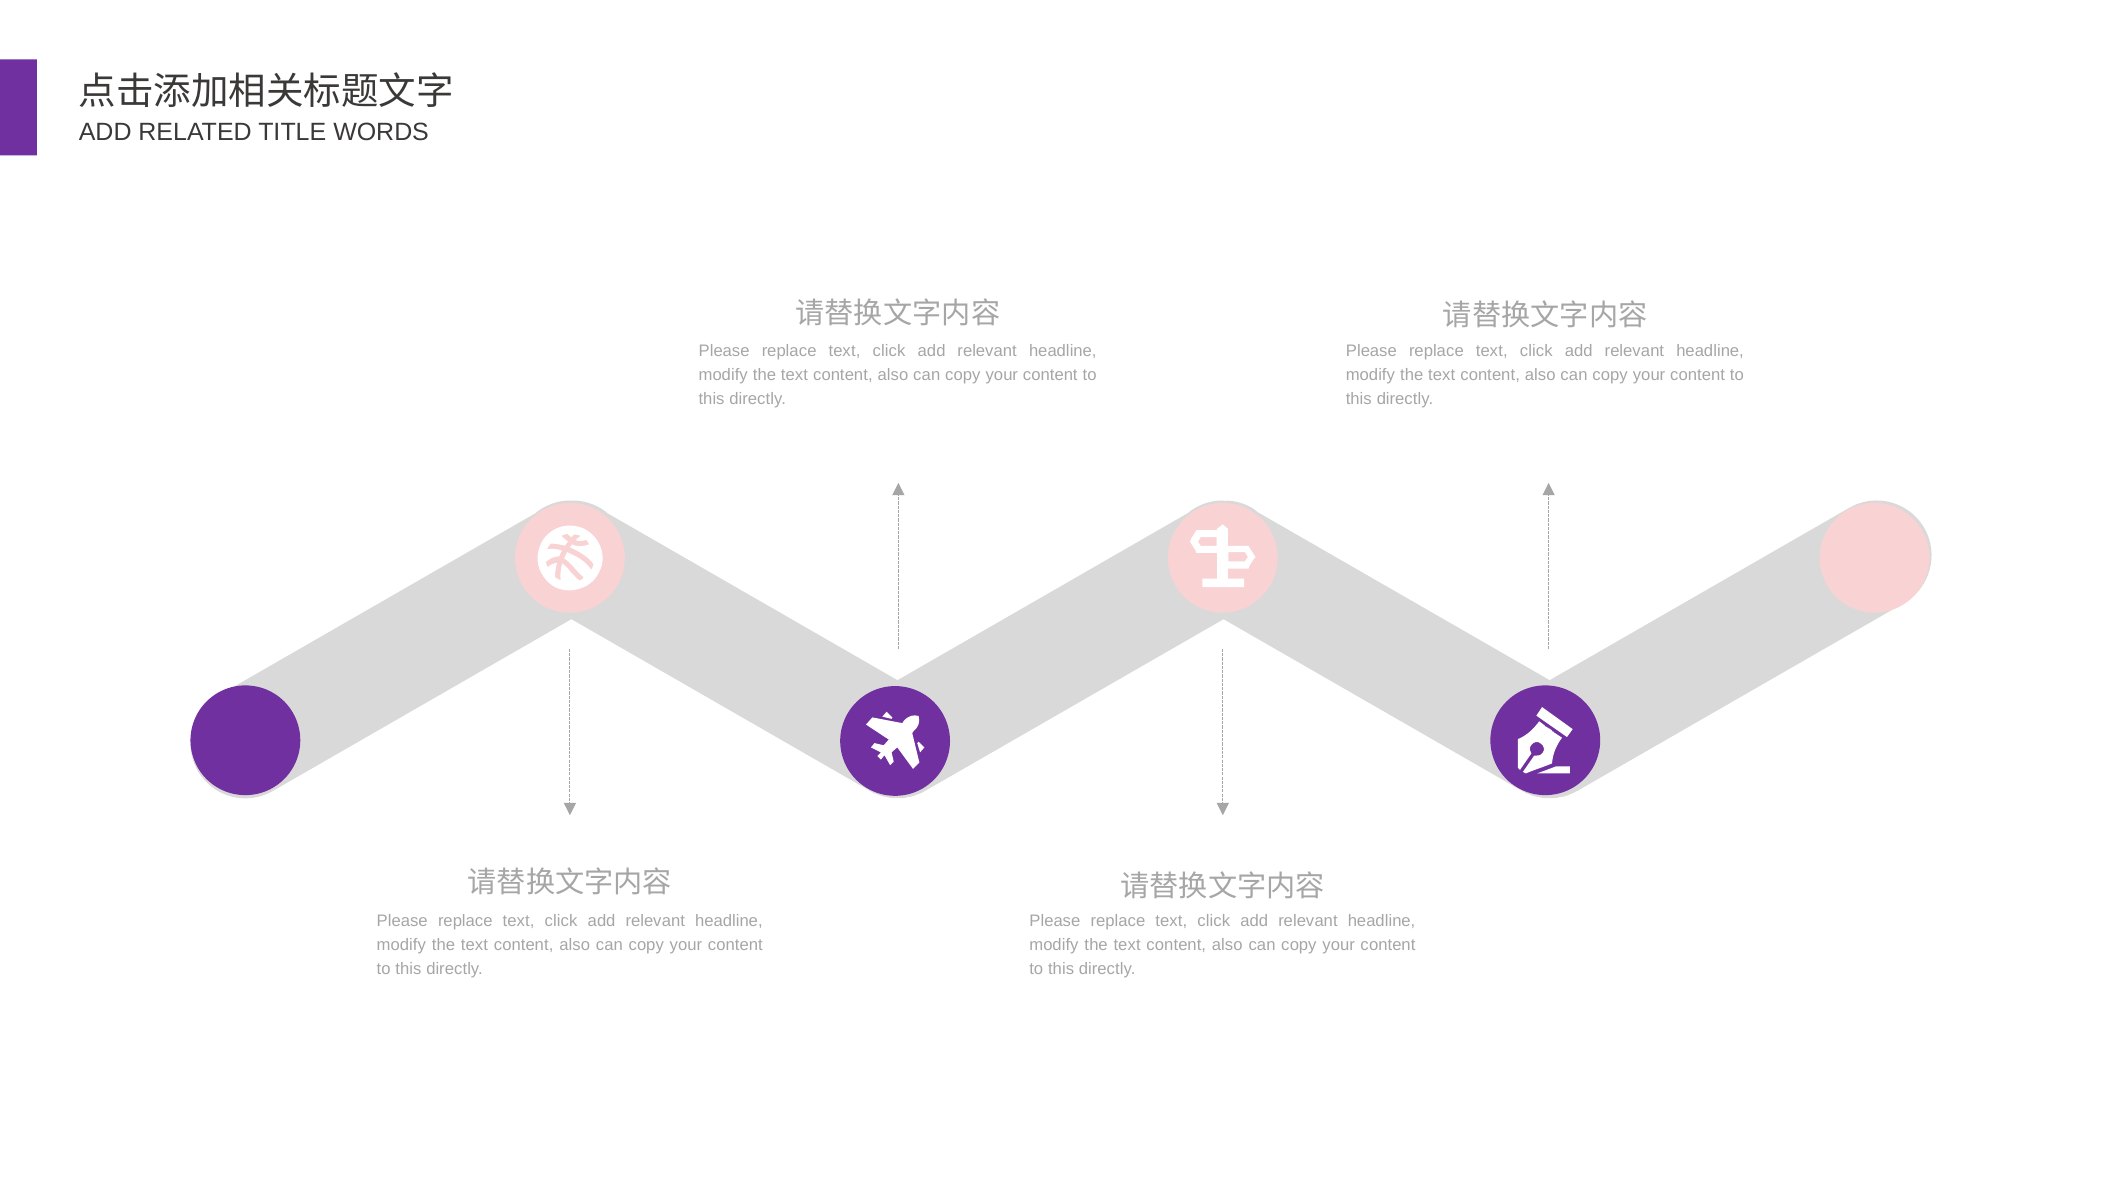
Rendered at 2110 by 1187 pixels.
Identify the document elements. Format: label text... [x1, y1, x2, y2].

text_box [361, 849, 779, 985]
text_box 点击添加相关标题文字 [62, 59, 470, 121]
text_box ADD RELATED TITLE WORDS [62, 107, 446, 154]
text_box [683, 280, 1113, 415]
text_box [1331, 282, 1760, 415]
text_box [1014, 853, 1431, 985]
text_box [190, 268, 1930, 1030]
